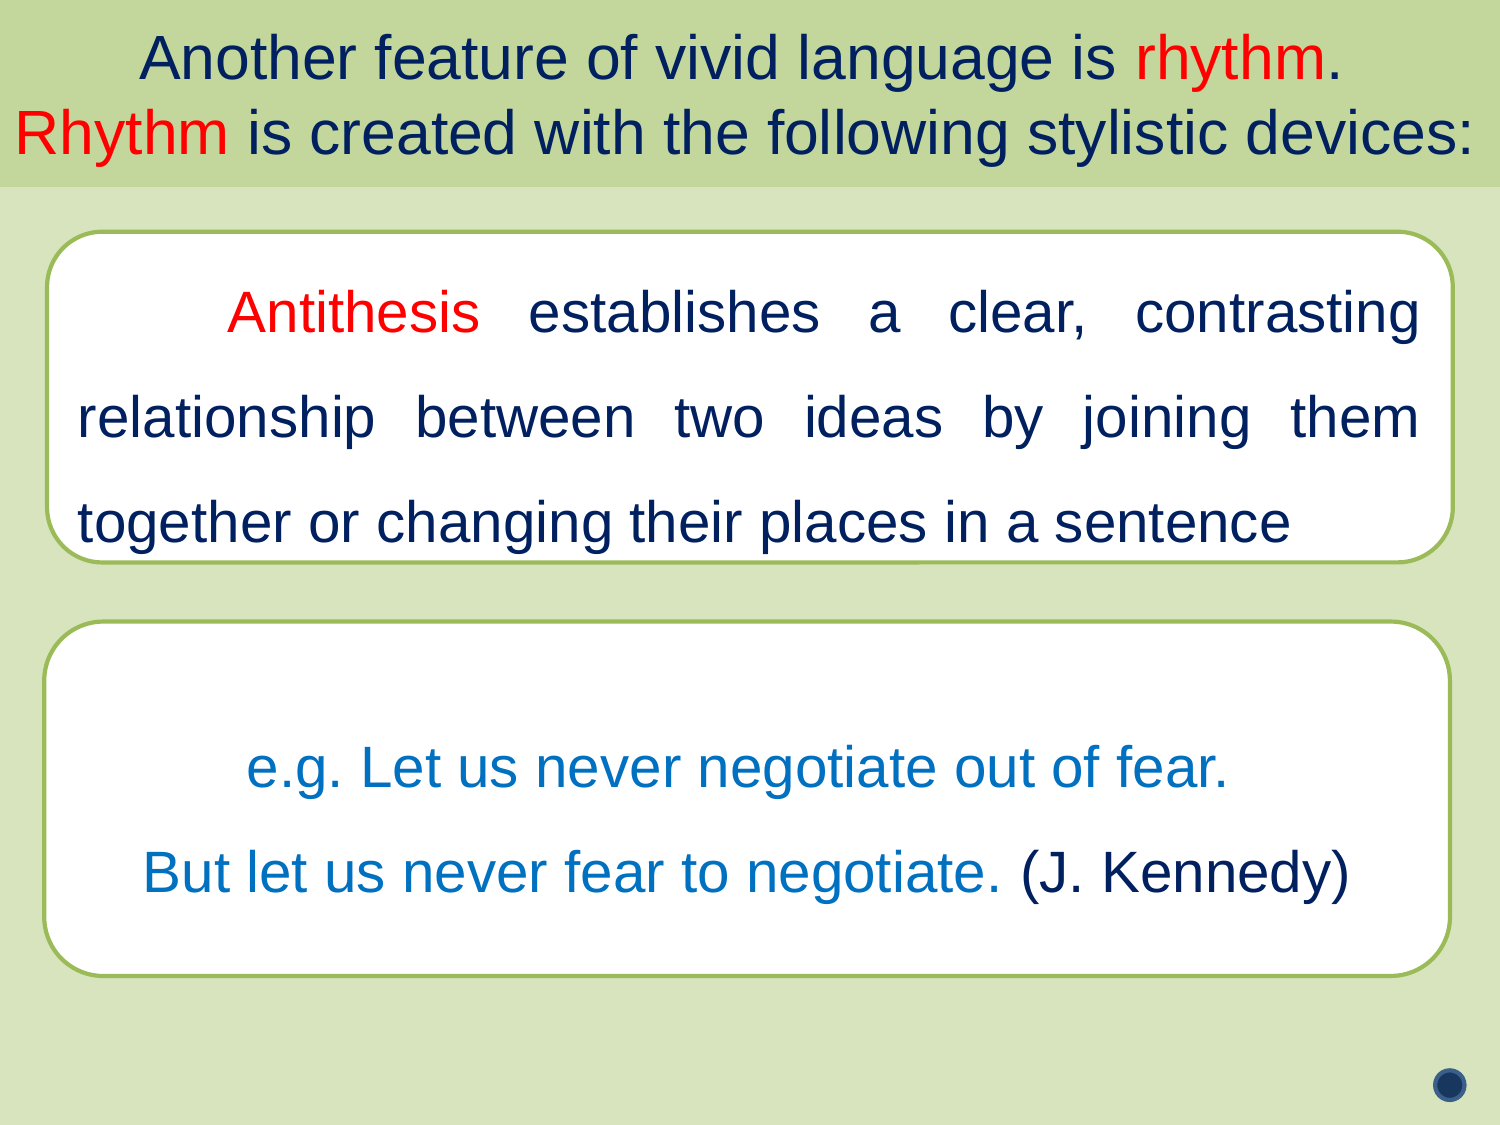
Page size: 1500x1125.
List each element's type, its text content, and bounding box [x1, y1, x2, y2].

text_box [1433, 1068, 1467, 1103]
text_box e.g. Let us never negotiate out of fear. But let us never fear to negotiate. (J. Kennedy) [42, 619, 1453, 979]
text_box Another feature of vivid language is rhythm. Rhythm is created with the following stylistic devices: [0, 0, 1500, 187]
text_box Antithesis establishes a clear, contrasting relationship between two ideas by joining them together or changing their places in a sentence [44, 229, 1455, 565]
